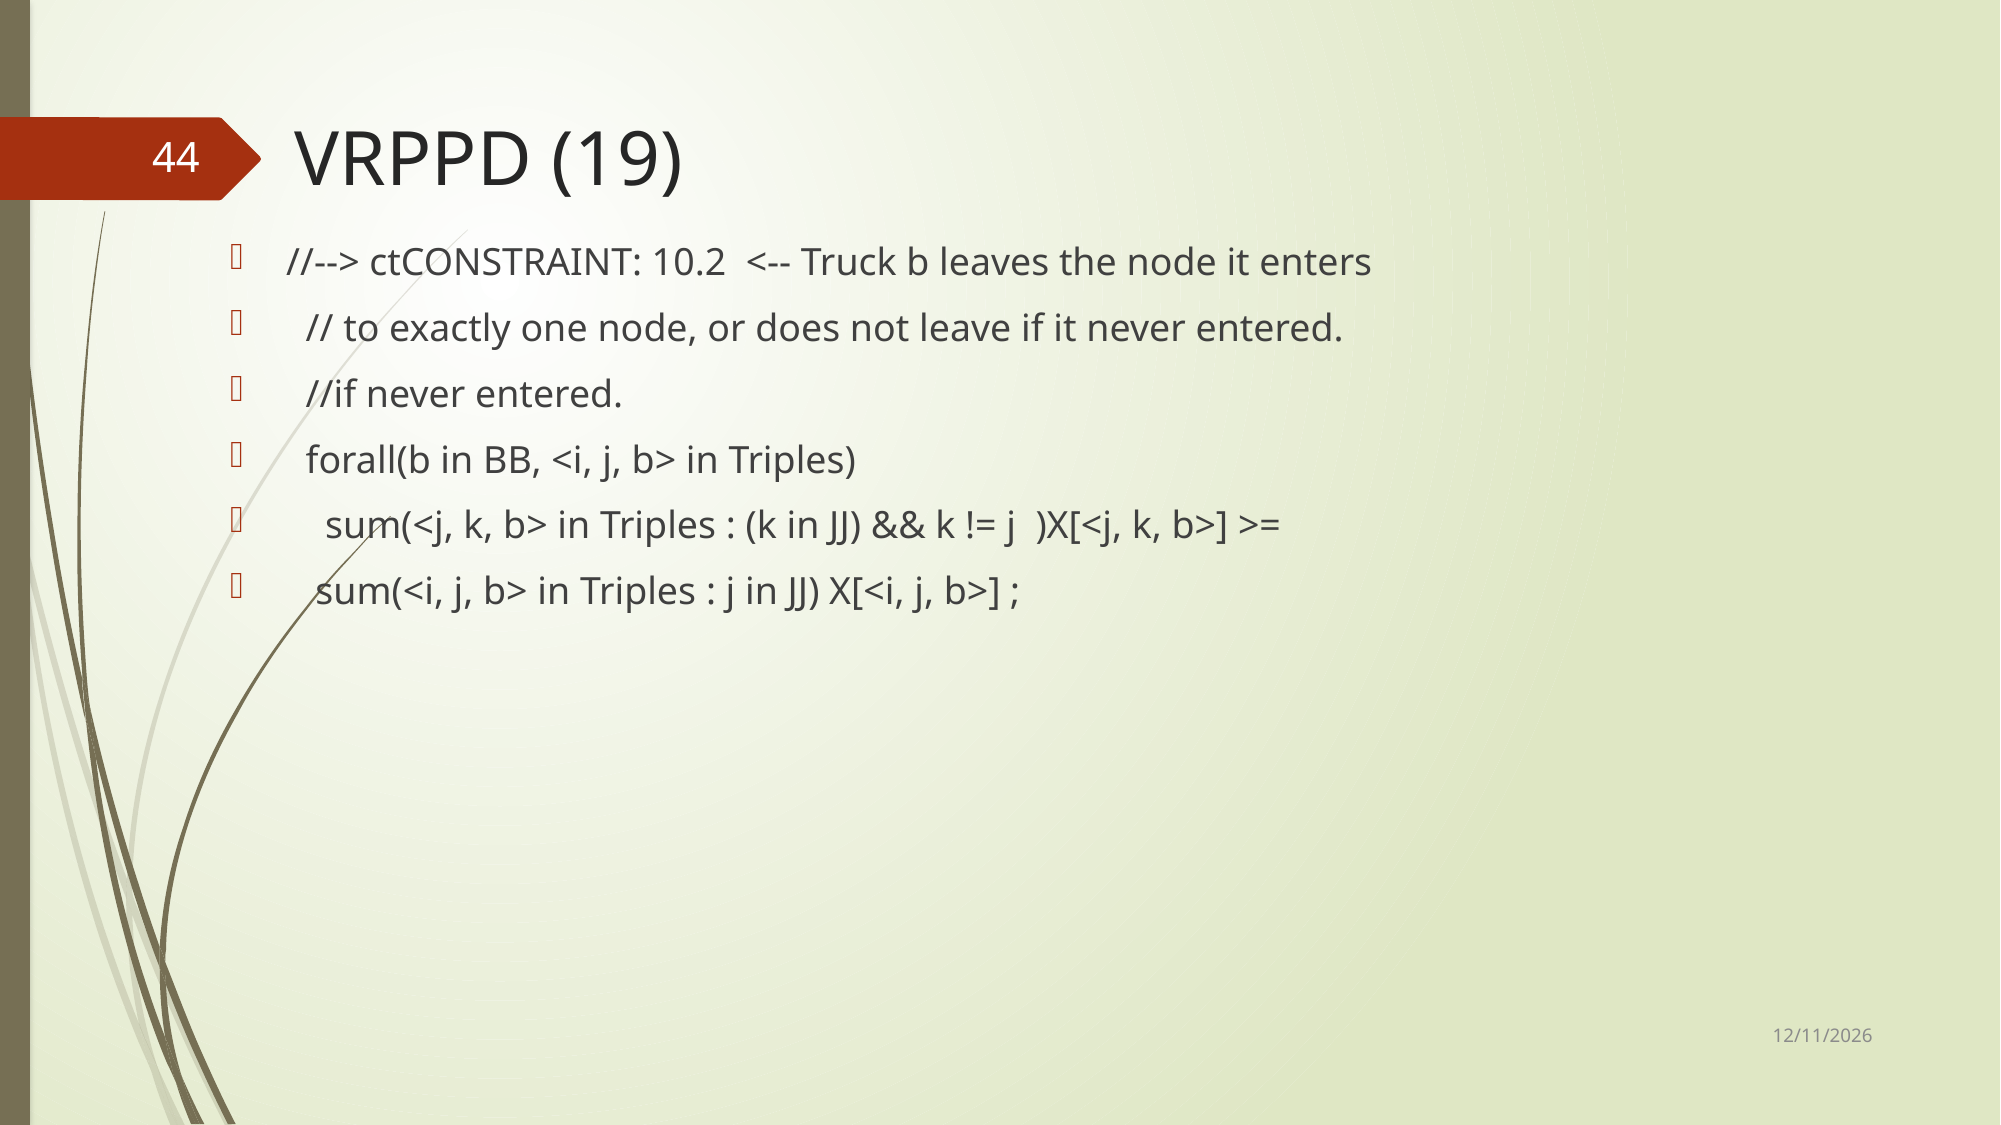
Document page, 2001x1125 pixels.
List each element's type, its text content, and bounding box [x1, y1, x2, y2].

list //--> ctCONSTRAINT: 10.2 <-- Truck b leaves the node it enters // to exactly one node, or does not leave if it never entered. //if never entered. forall(b in BB, <i, j, b> in Triples) sum(<j, k, b> in Triples : (k in JJ) && k != j )X[<j, k, b>] >= sum(<i, j, b> in Triples : j in JJ) X[<i, j, b>] ; [214, 230, 1888, 970]
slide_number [1699, 1005, 1888, 1067]
title VRPPD (19) [279, 102, 1888, 222]
slide_number 44 [87, 129, 216, 190]
